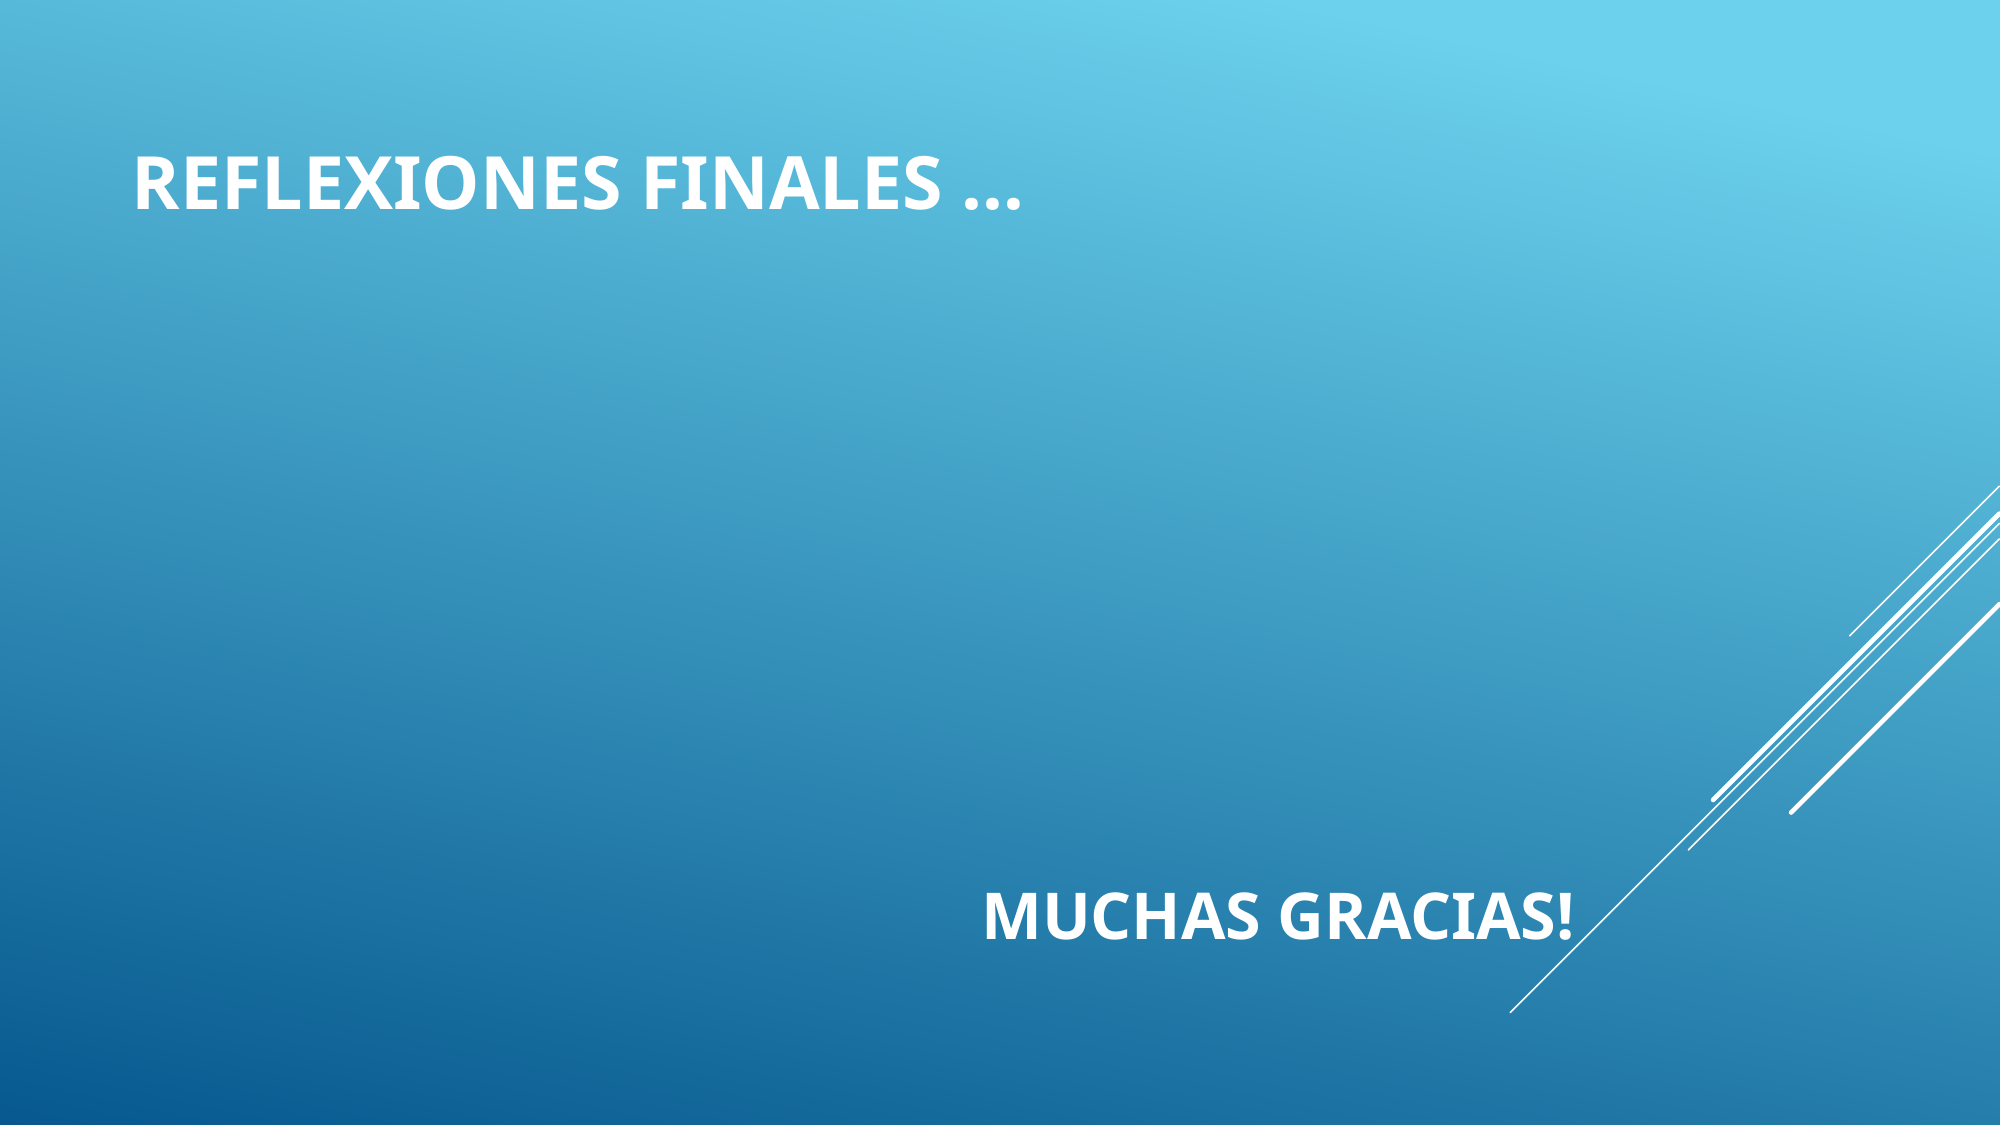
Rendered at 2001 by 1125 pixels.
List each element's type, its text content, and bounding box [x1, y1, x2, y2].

text_box Muchas gracias! [0, 402, 1590, 1039]
title Reflexiones finales … [116, 126, 1962, 763]
